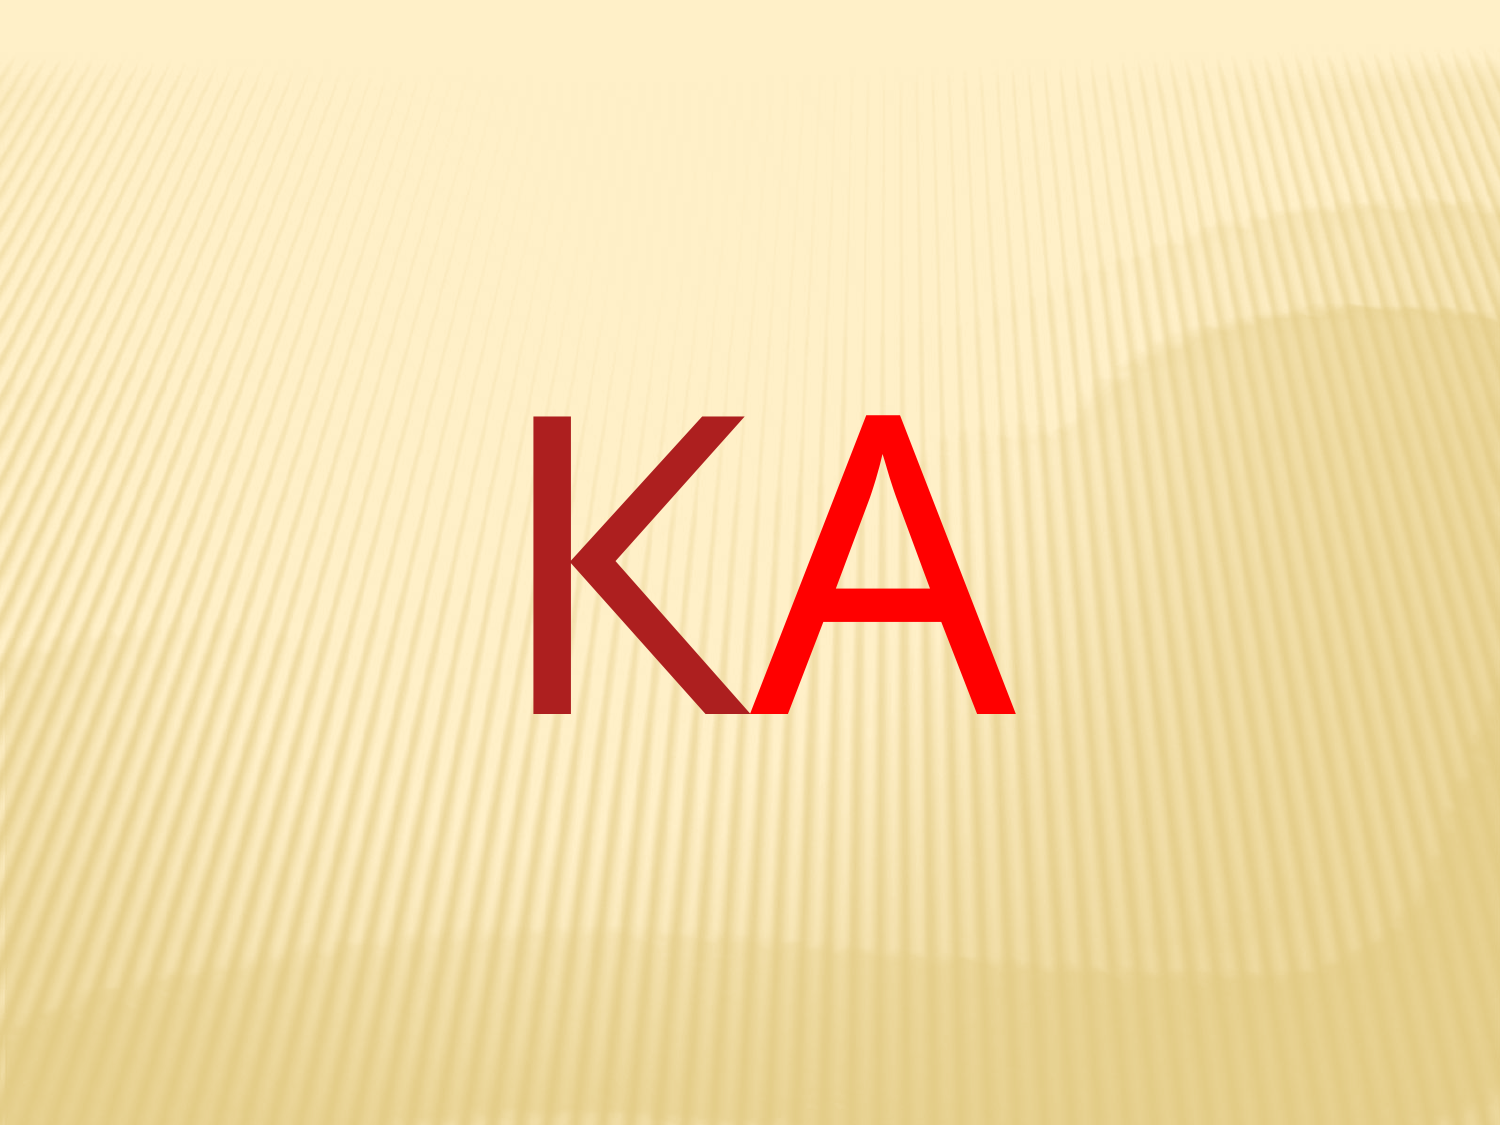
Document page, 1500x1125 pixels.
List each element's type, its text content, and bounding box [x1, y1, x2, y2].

text_box КА [478, 290, 1058, 806]
